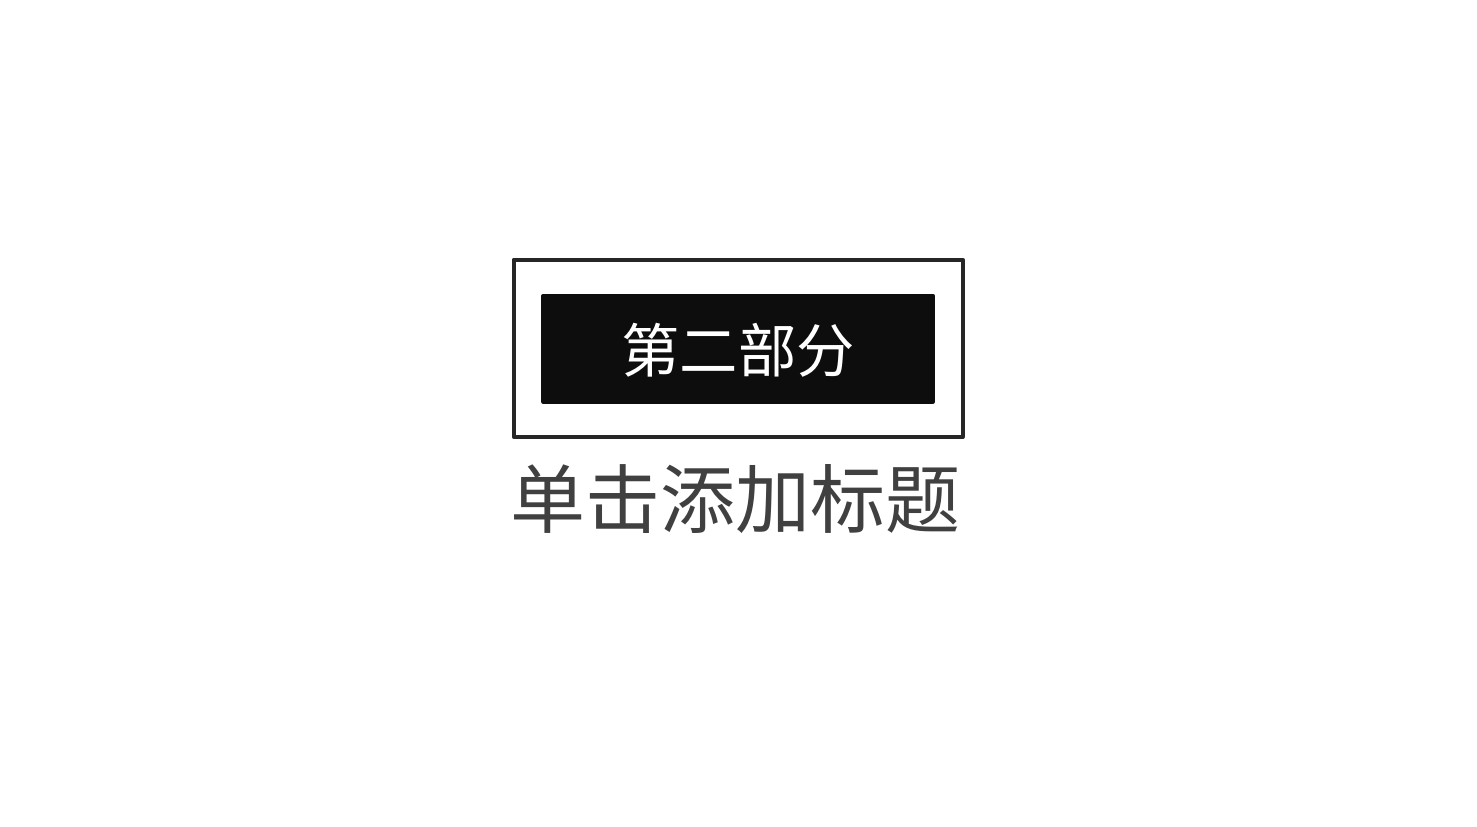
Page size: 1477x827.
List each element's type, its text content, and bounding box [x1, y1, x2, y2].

text_box 第二部分 [541, 294, 935, 404]
text_box [512, 258, 965, 439]
text_box 单击添加标题 [510, 452, 961, 543]
